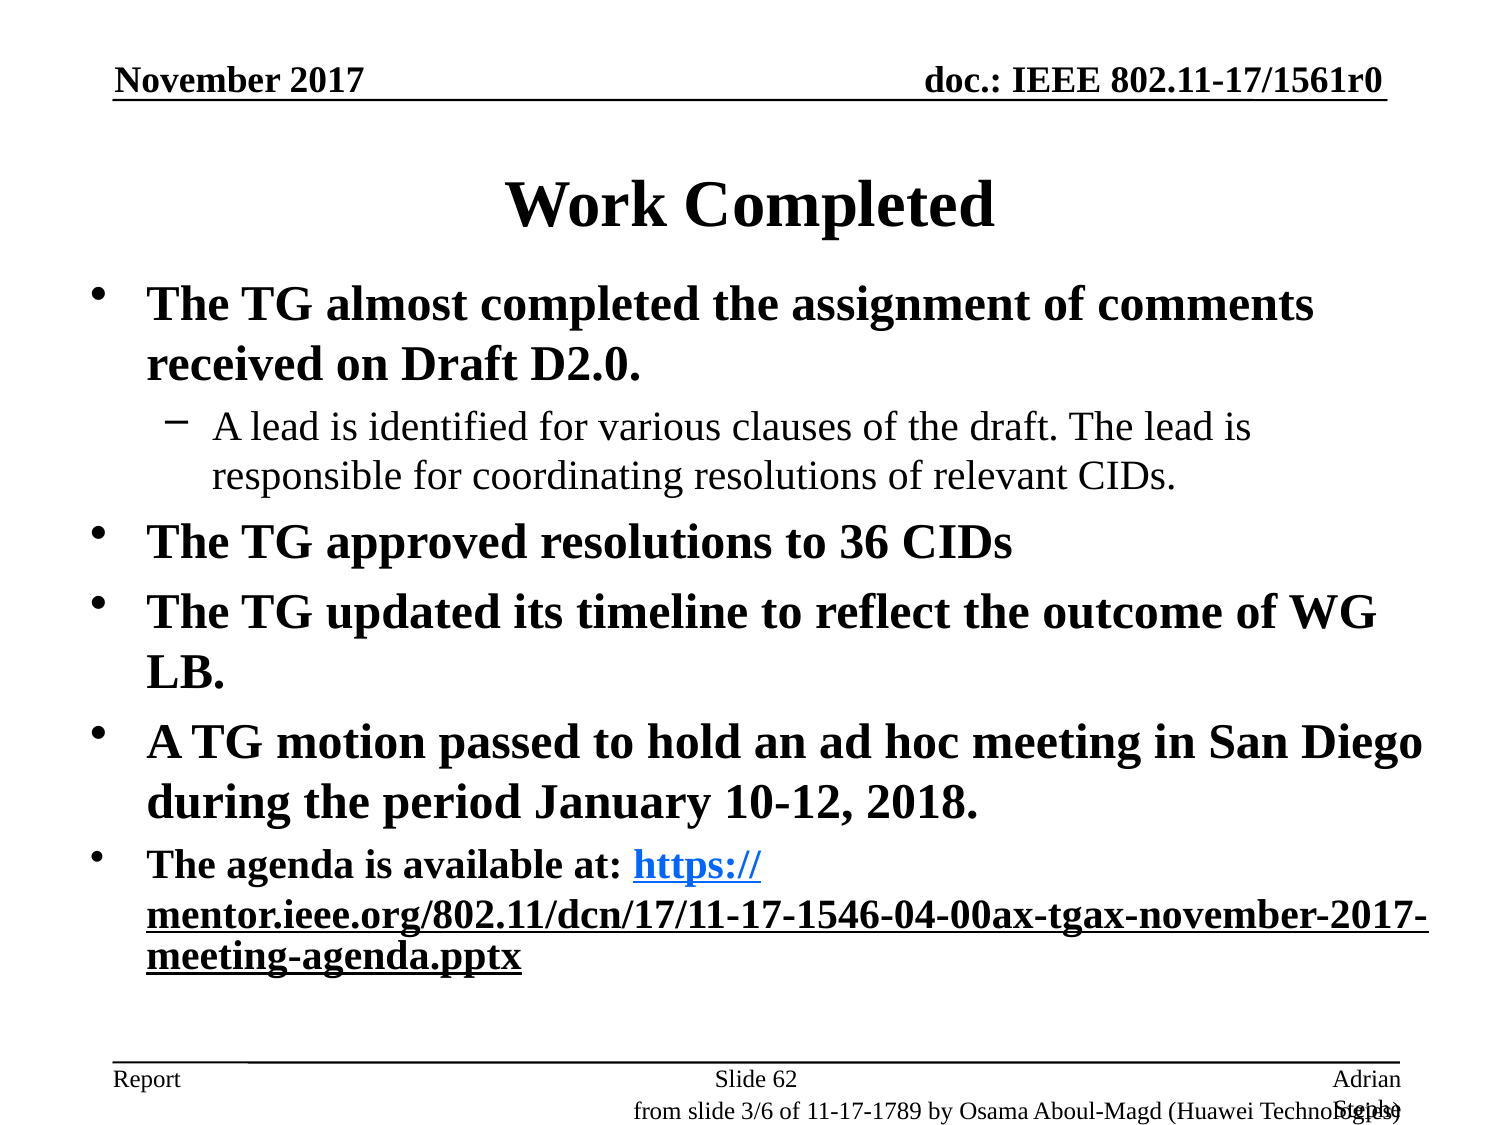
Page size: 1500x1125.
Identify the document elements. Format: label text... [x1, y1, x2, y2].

text_box from slide 3/6 of 11-17-1789 by Osama Aboul-Magd (Huawei Technologies) [343, 1087, 1417, 1125]
title Work Completed [112, 112, 1388, 262]
slide_number Slide 62 [711, 1061, 801, 1093]
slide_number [114, 54, 374, 101]
list The TG almost completed the assignment of comments received on Draft D2.0. A lead is identified for various clauses of the draft. The lead is responsible for coordinating resolutions of relevant CIDs. The TG approved resolutions to 36 CIDs The TG updated its timeline to reflect the outcome of WG LB. A TG motion passed to hold an ad hoc meeting in San Diego during the period January 10-12, 2018. The agenda is available at: https://mentor.ieee.org/802.11/dcn/17/11-17-1546-04-00ax-tgax-november-2017-meeting-agenda.pptx [75, 262, 1463, 1013]
footer Adrian Stephens, Intel Corporation [1324, 1061, 1402, 1087]
